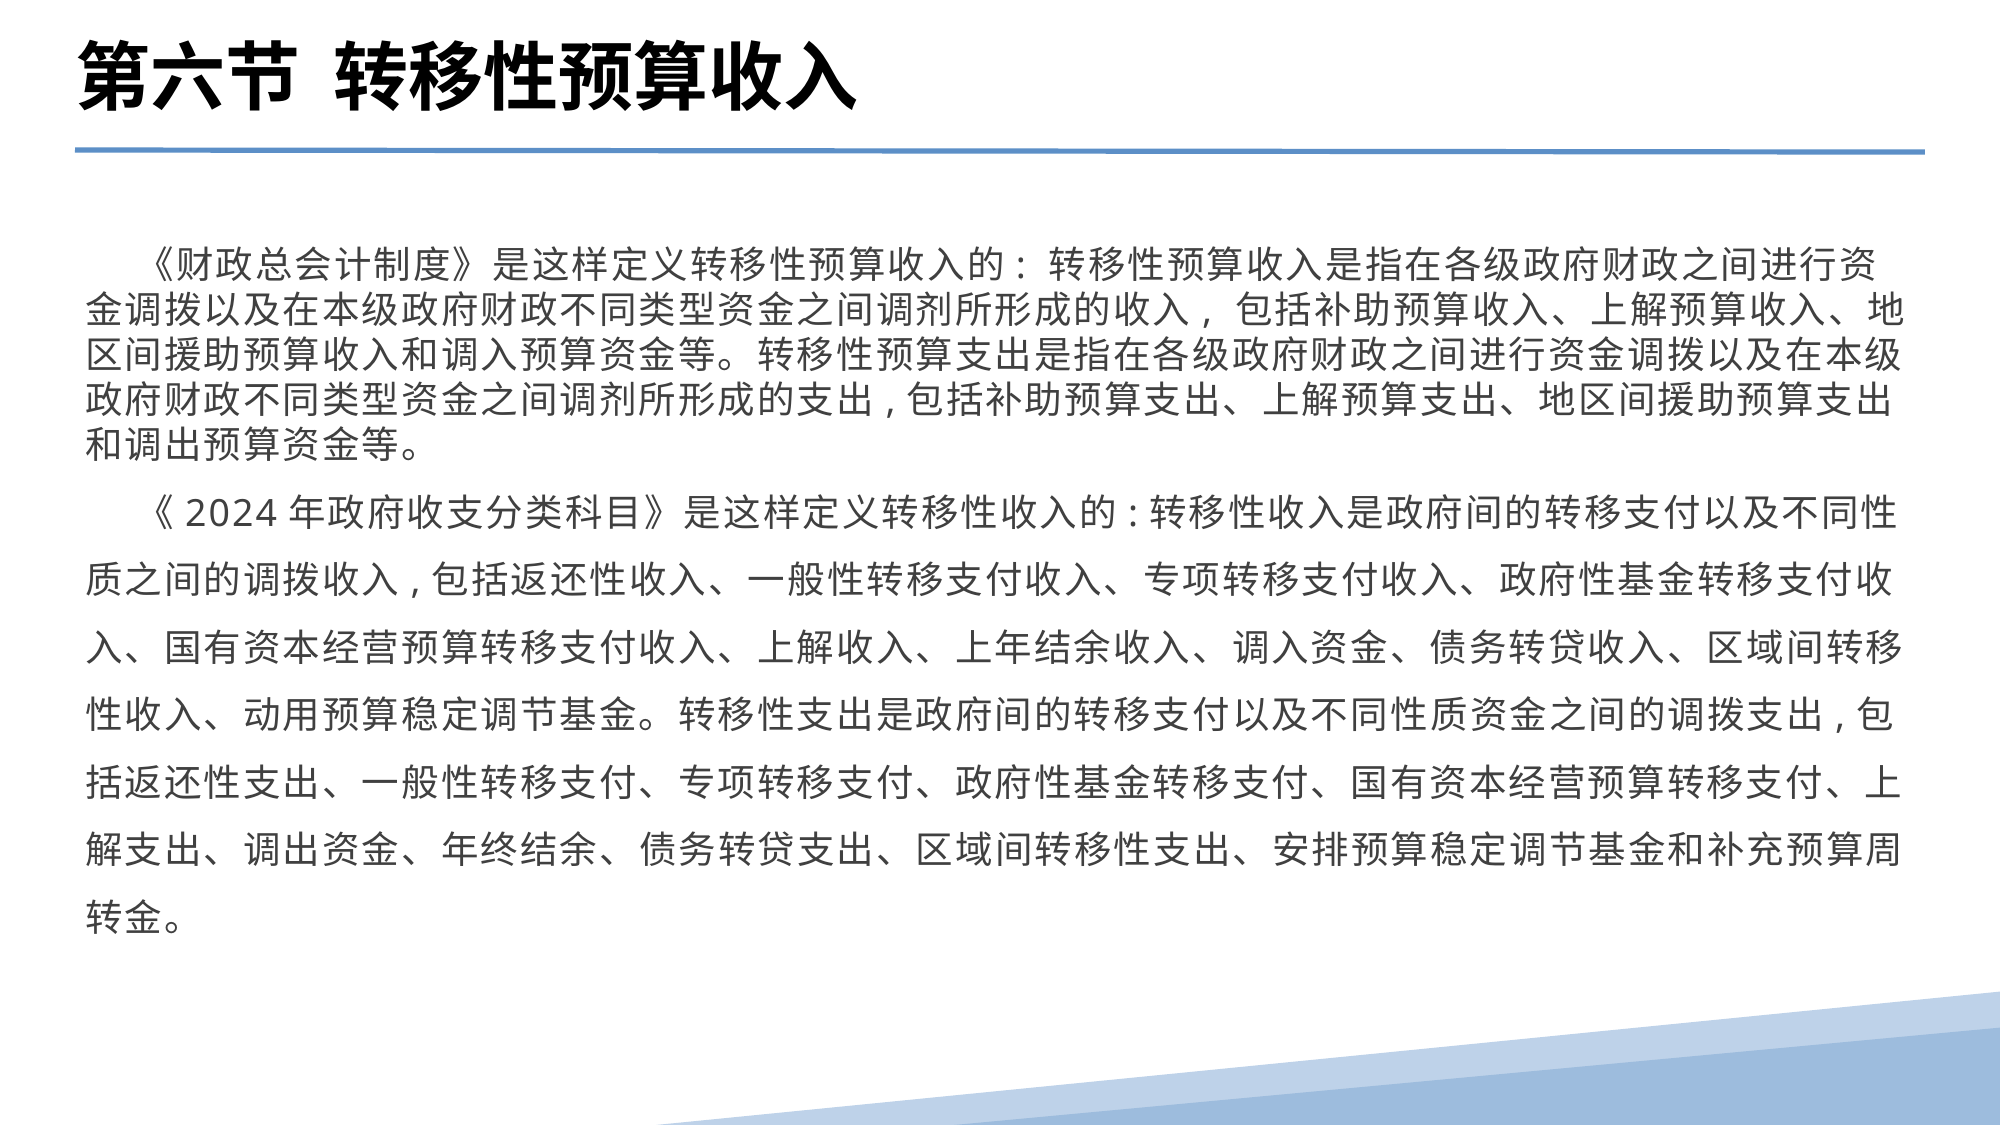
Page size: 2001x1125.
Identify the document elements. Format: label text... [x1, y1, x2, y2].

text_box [74, 149, 1925, 153]
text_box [656, 991, 2000, 1125]
text_box 《财政总会计制度》是这样定义转移性预算收入的: 转移性预算收入是指在各级政府财政之间进行资金调拨以及在本级政府财政不同类型资金之间调剂所形成的收入, 包括补助预算收入、上解预算收入、地区间援助预算收入和调入预算资金等。转移性预算支出是指在各级政府财政之间进行资金调拨以及在本级政府财政不同类型资金之间调剂所形成的支出,包括补助预算支出、上解预算支出、地区间援助预算支出和调出预算资金等。 《2024年政府收支分类科目》是这样定义转移性收入的:转移性收入是政府间的转移支付以及不同性质之间的调拨收入,包括返还性收入、一般性转移支付收入、专项转移支付收入、政府性基金转移支付收入、国有资本经营预算转移支付收入、上解收入、上年结余收入、调入资金、债务转贷收入、区域间转移性收入、动用预算稳定调节基金。转移性支出是政府间的转移支付以及不同性质资金之间的调拨支出,包括返还性支出、一般性转移支付、专项转移支付、政府性基金转移支付、国有资本经营预算转移支付、上解支出、调出资金、年终结余、债务转贷支出、区域间转移性支出、安排预算稳定调节基金和补充预算周转金。 [74, 167, 1925, 1012]
text_box 第六节 转移性预算收入 [75, 24, 1925, 125]
